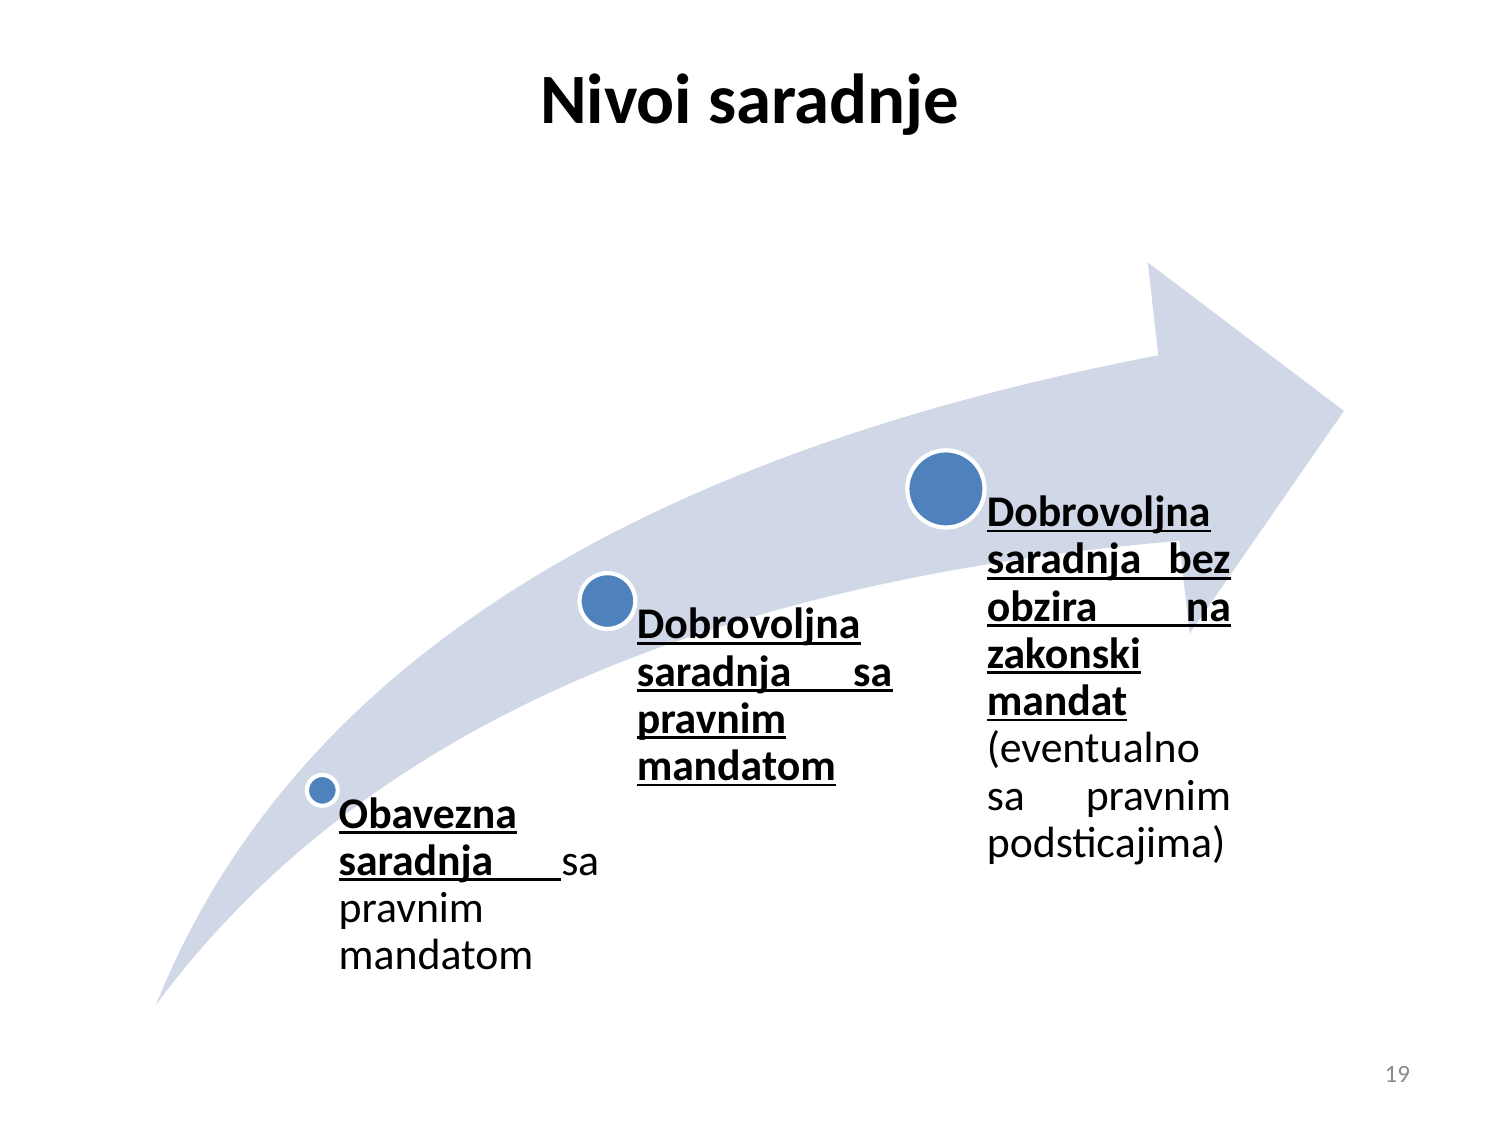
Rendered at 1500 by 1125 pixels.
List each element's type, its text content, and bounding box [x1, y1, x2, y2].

slide_number 19 [1074, 1042, 1425, 1103]
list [74, 262, 1426, 1006]
title Nivoi saradnje [75, 45, 1425, 233]
